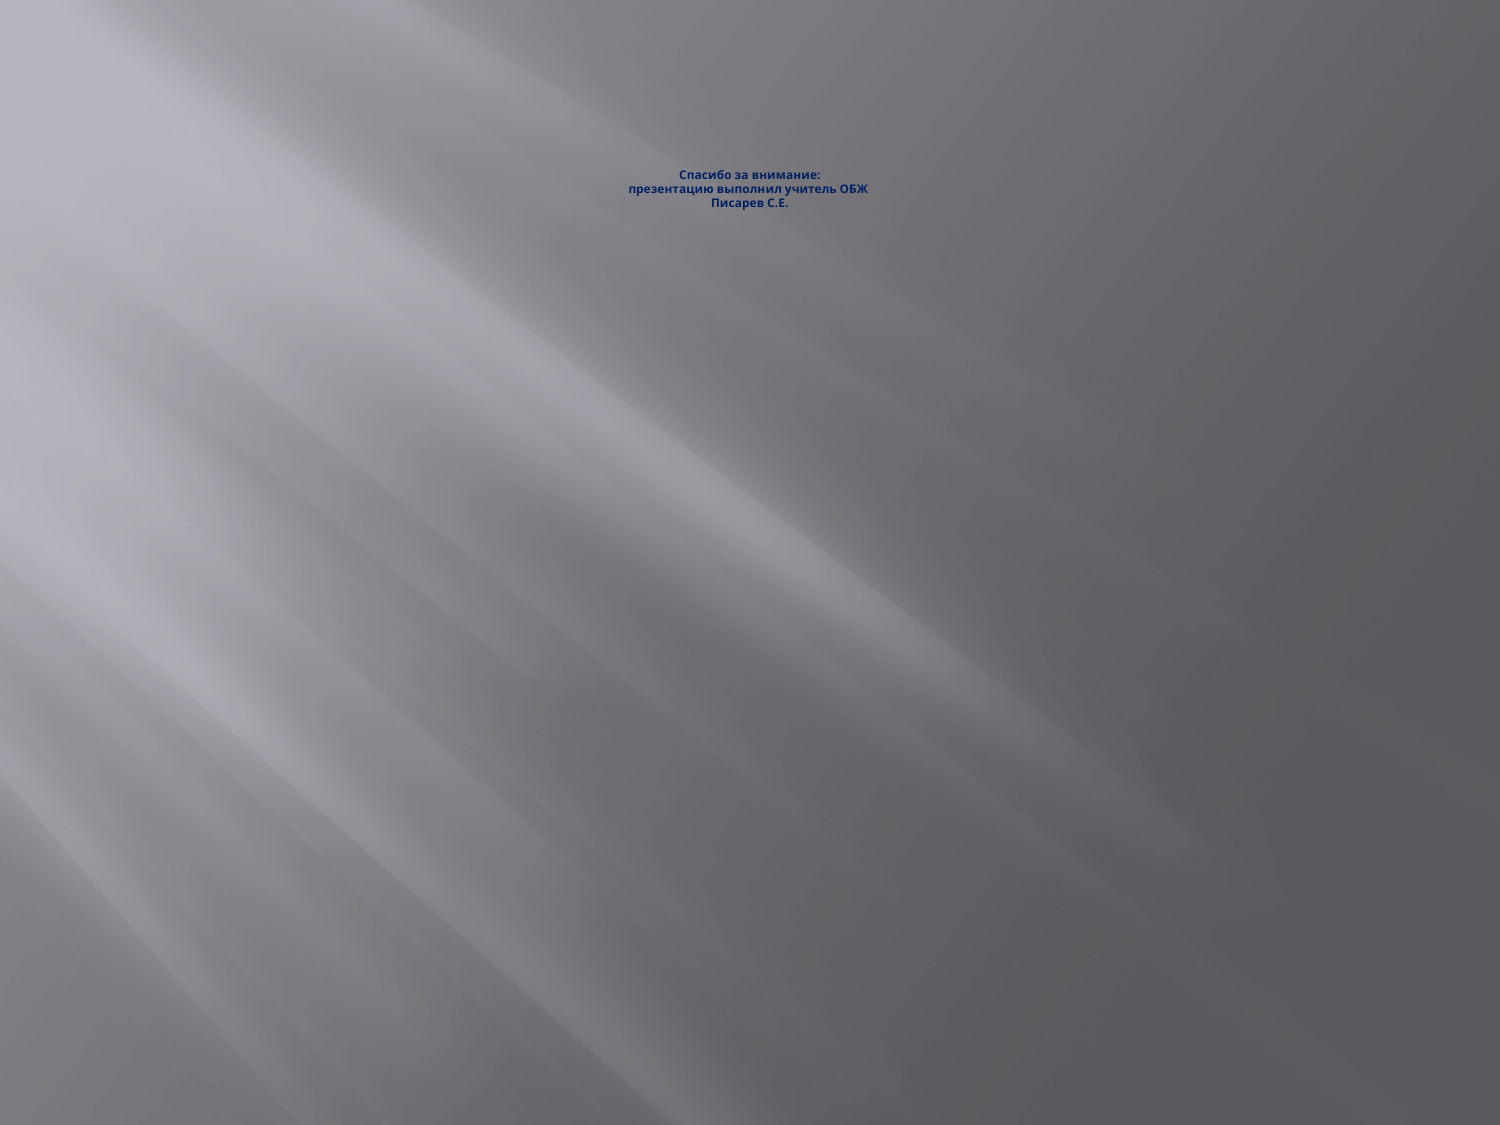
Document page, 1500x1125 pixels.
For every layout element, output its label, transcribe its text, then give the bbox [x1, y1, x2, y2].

title Спасибо за внимание: презентацию выполнил учитель ОБЖ Писарев С.Е. [75, 45, 1425, 233]
